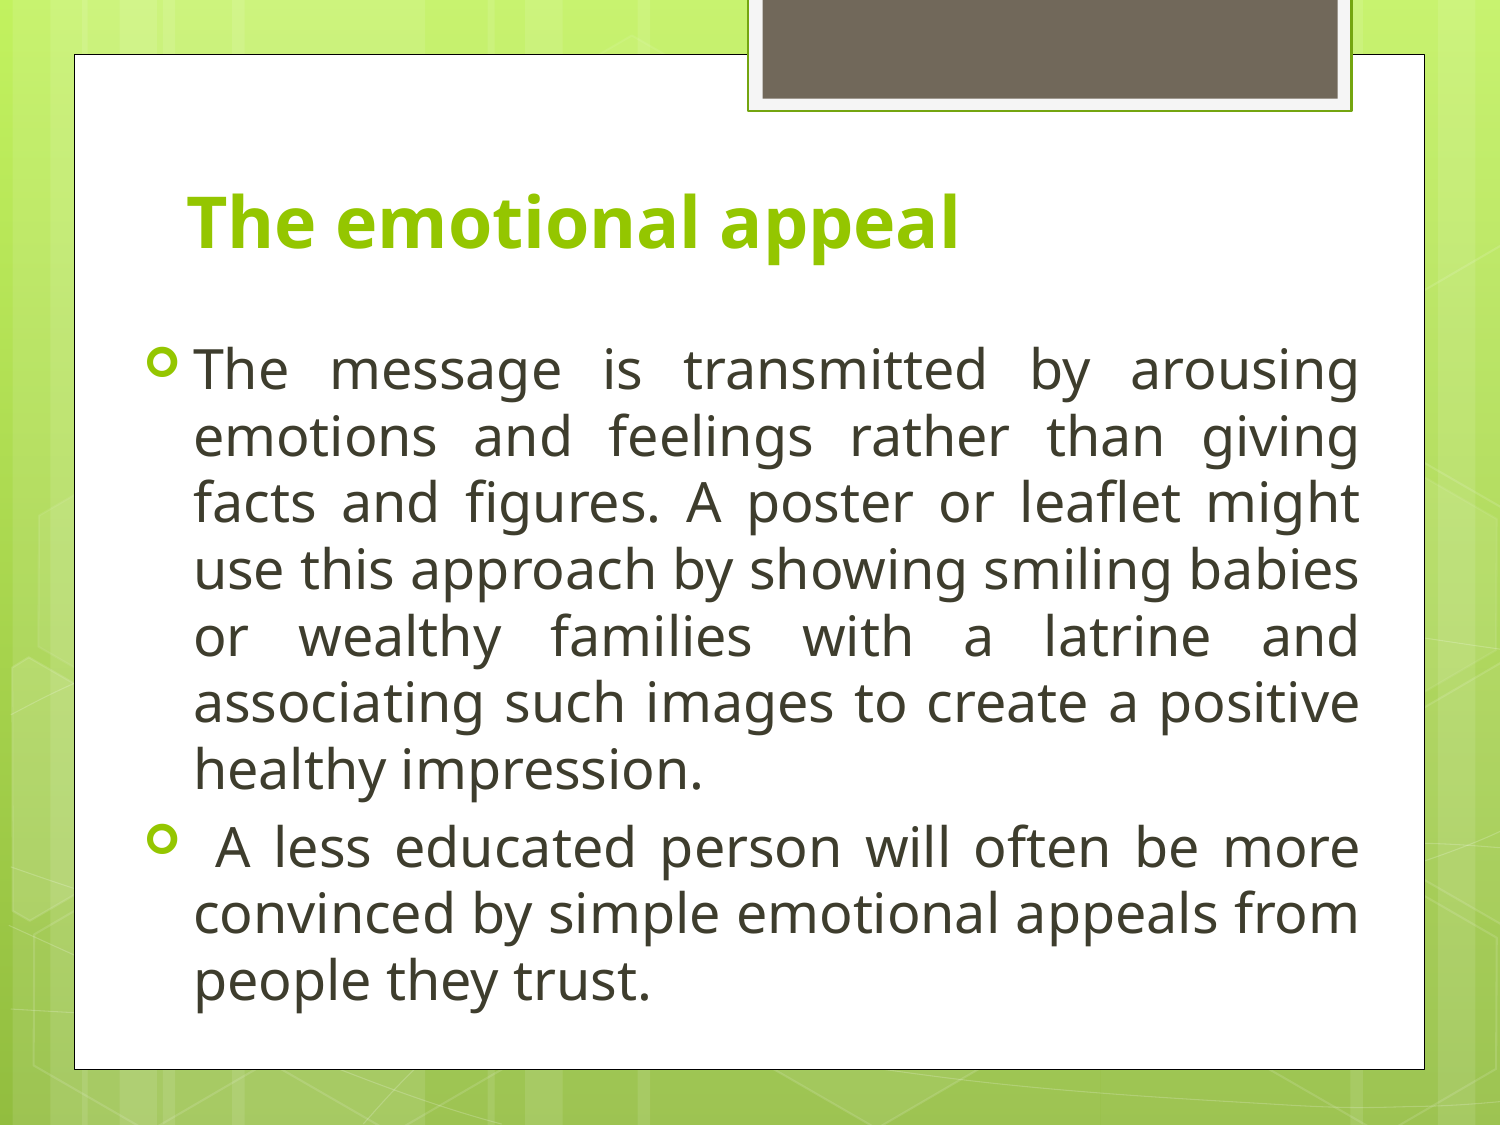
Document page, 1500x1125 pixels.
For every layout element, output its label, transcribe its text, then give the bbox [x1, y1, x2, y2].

title The emotional appeal [171, 168, 1324, 326]
list The message is transmitted by arousing emotions and feelings rather than giving facts and figures. A poster or leaflet might use this approach by showing smiling babies or wealthy families with a latrine and associating such images to create a positive healthy impression. A less educated person will often be more convinced by simple emotional appeals from people they trust. [123, 326, 1376, 1024]
